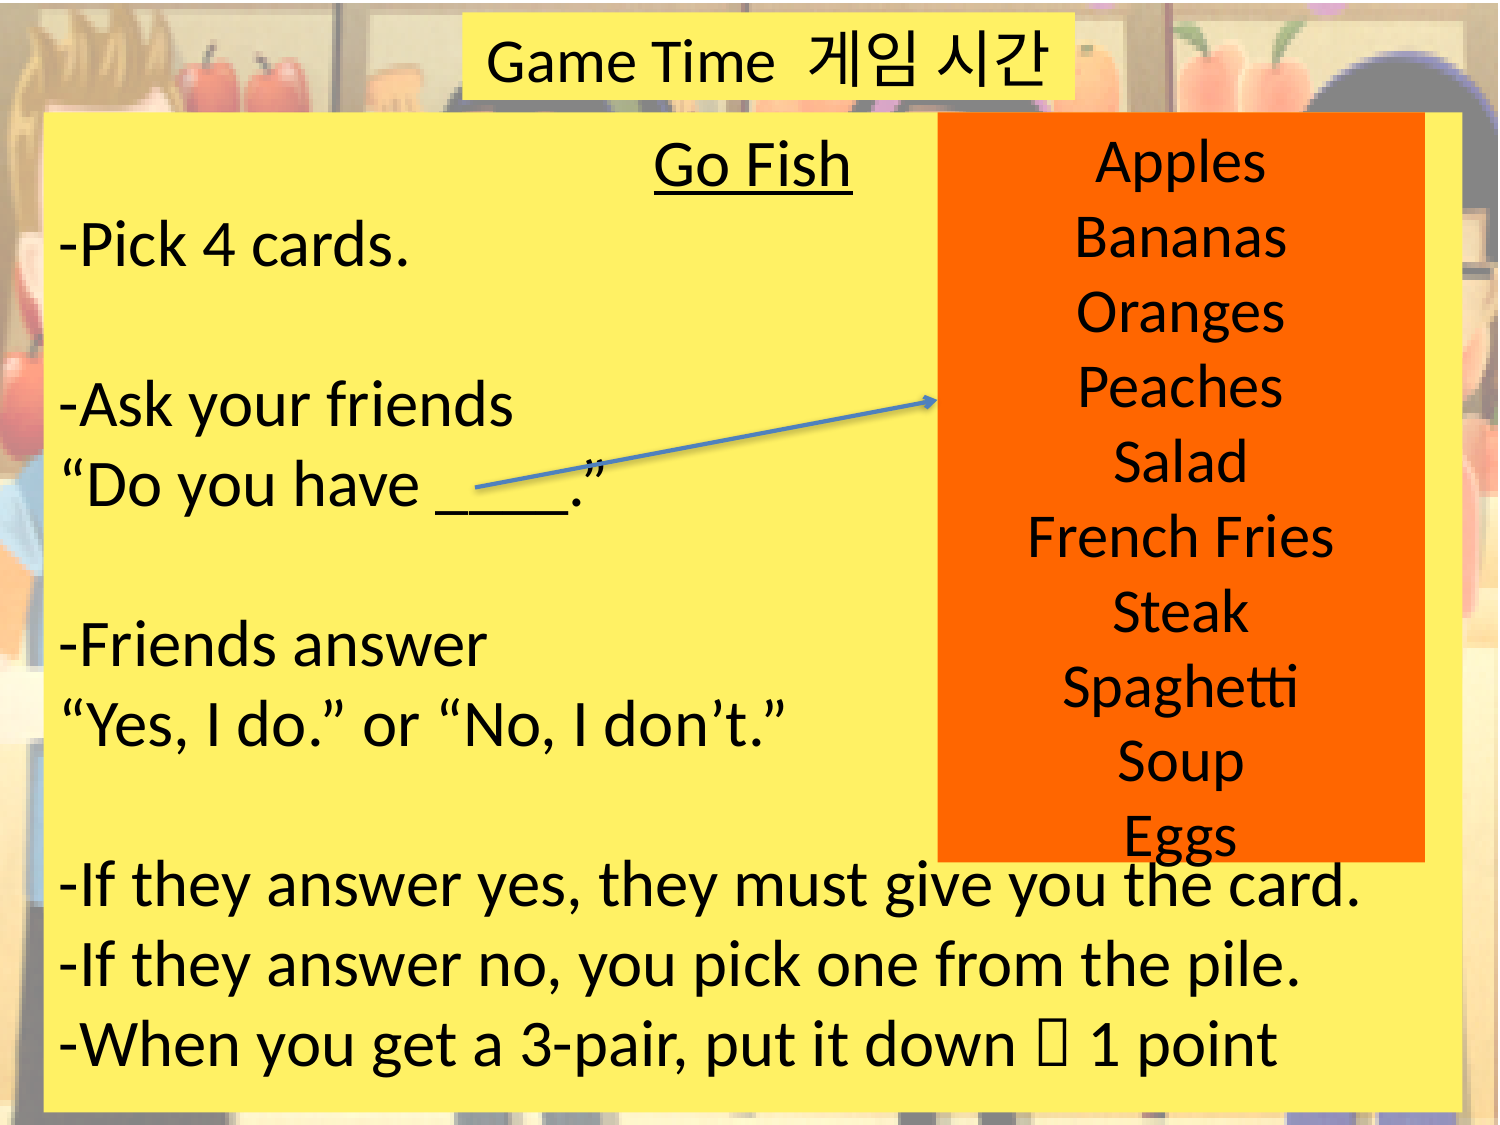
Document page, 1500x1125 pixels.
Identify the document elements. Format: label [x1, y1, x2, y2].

text_box [474, 399, 938, 488]
picture [0, 0, 1500, 1125]
